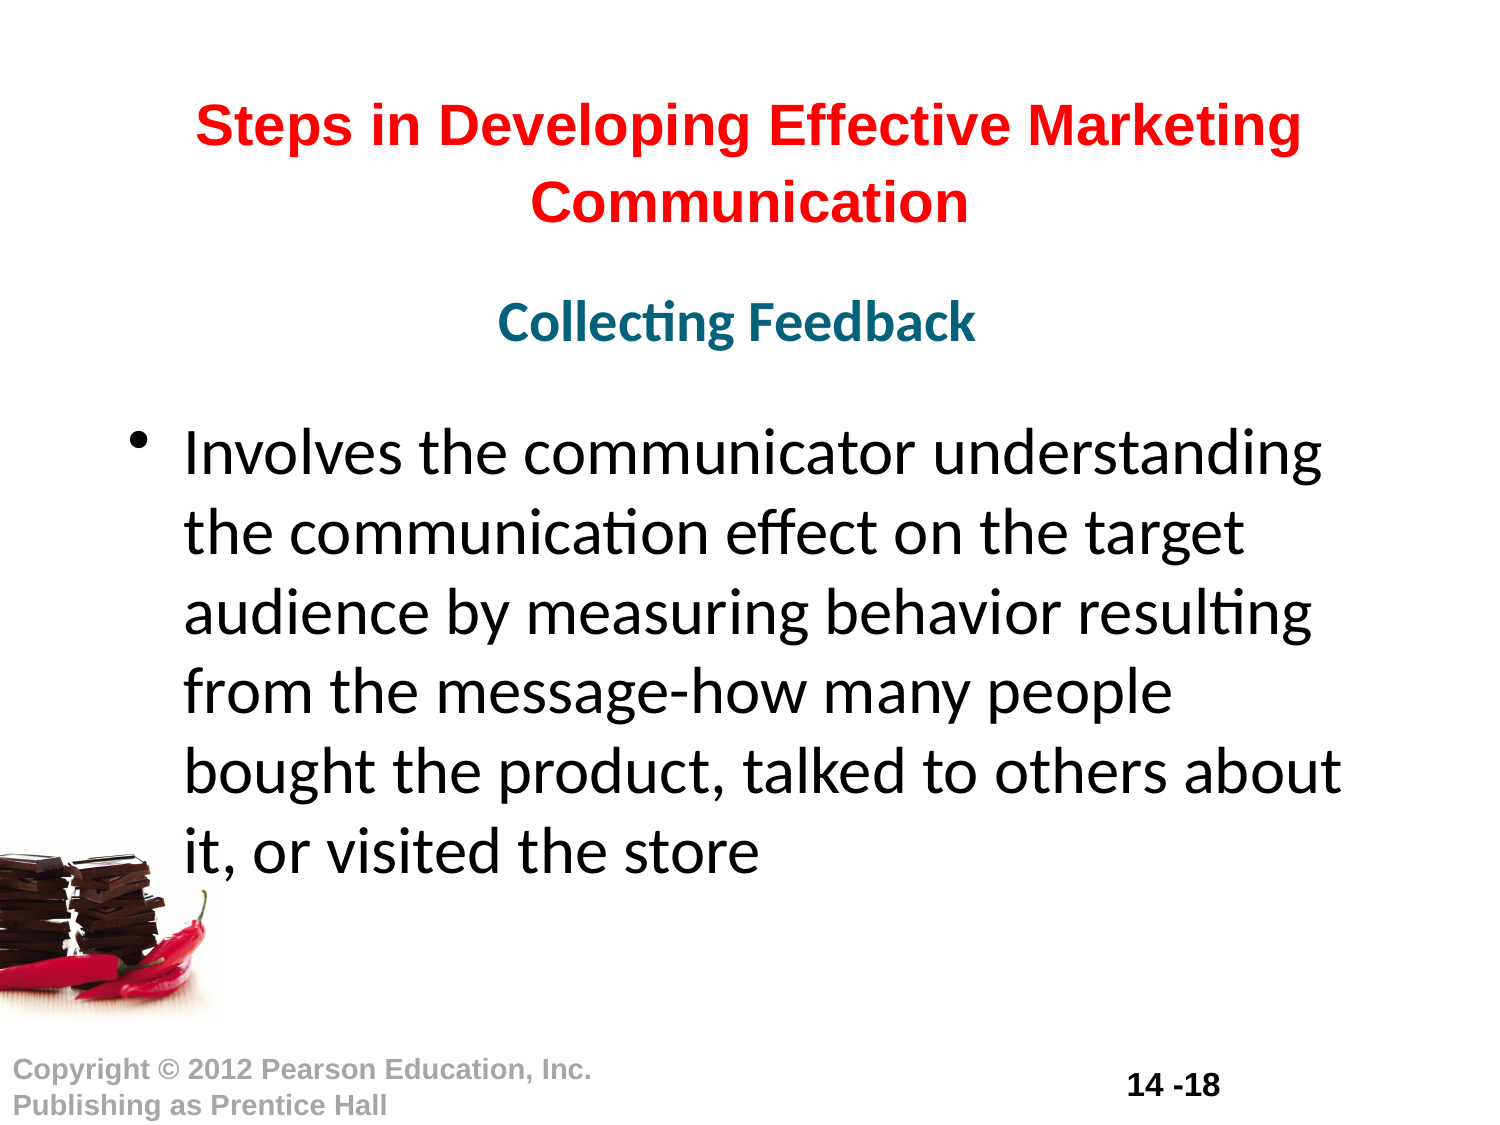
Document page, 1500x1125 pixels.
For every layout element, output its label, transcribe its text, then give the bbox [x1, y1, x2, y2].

list Collecting Feedback [149, 287, 1326, 351]
title Steps in Developing Effective Marketing Communication [112, 24, 1388, 213]
picture [0, 837, 226, 1025]
list Involves the communicator understanding the communication effect on the target audience by measuring behavior resulting from the message-how many people bought the product, talked to others about it, or visited the store [112, 399, 1388, 788]
